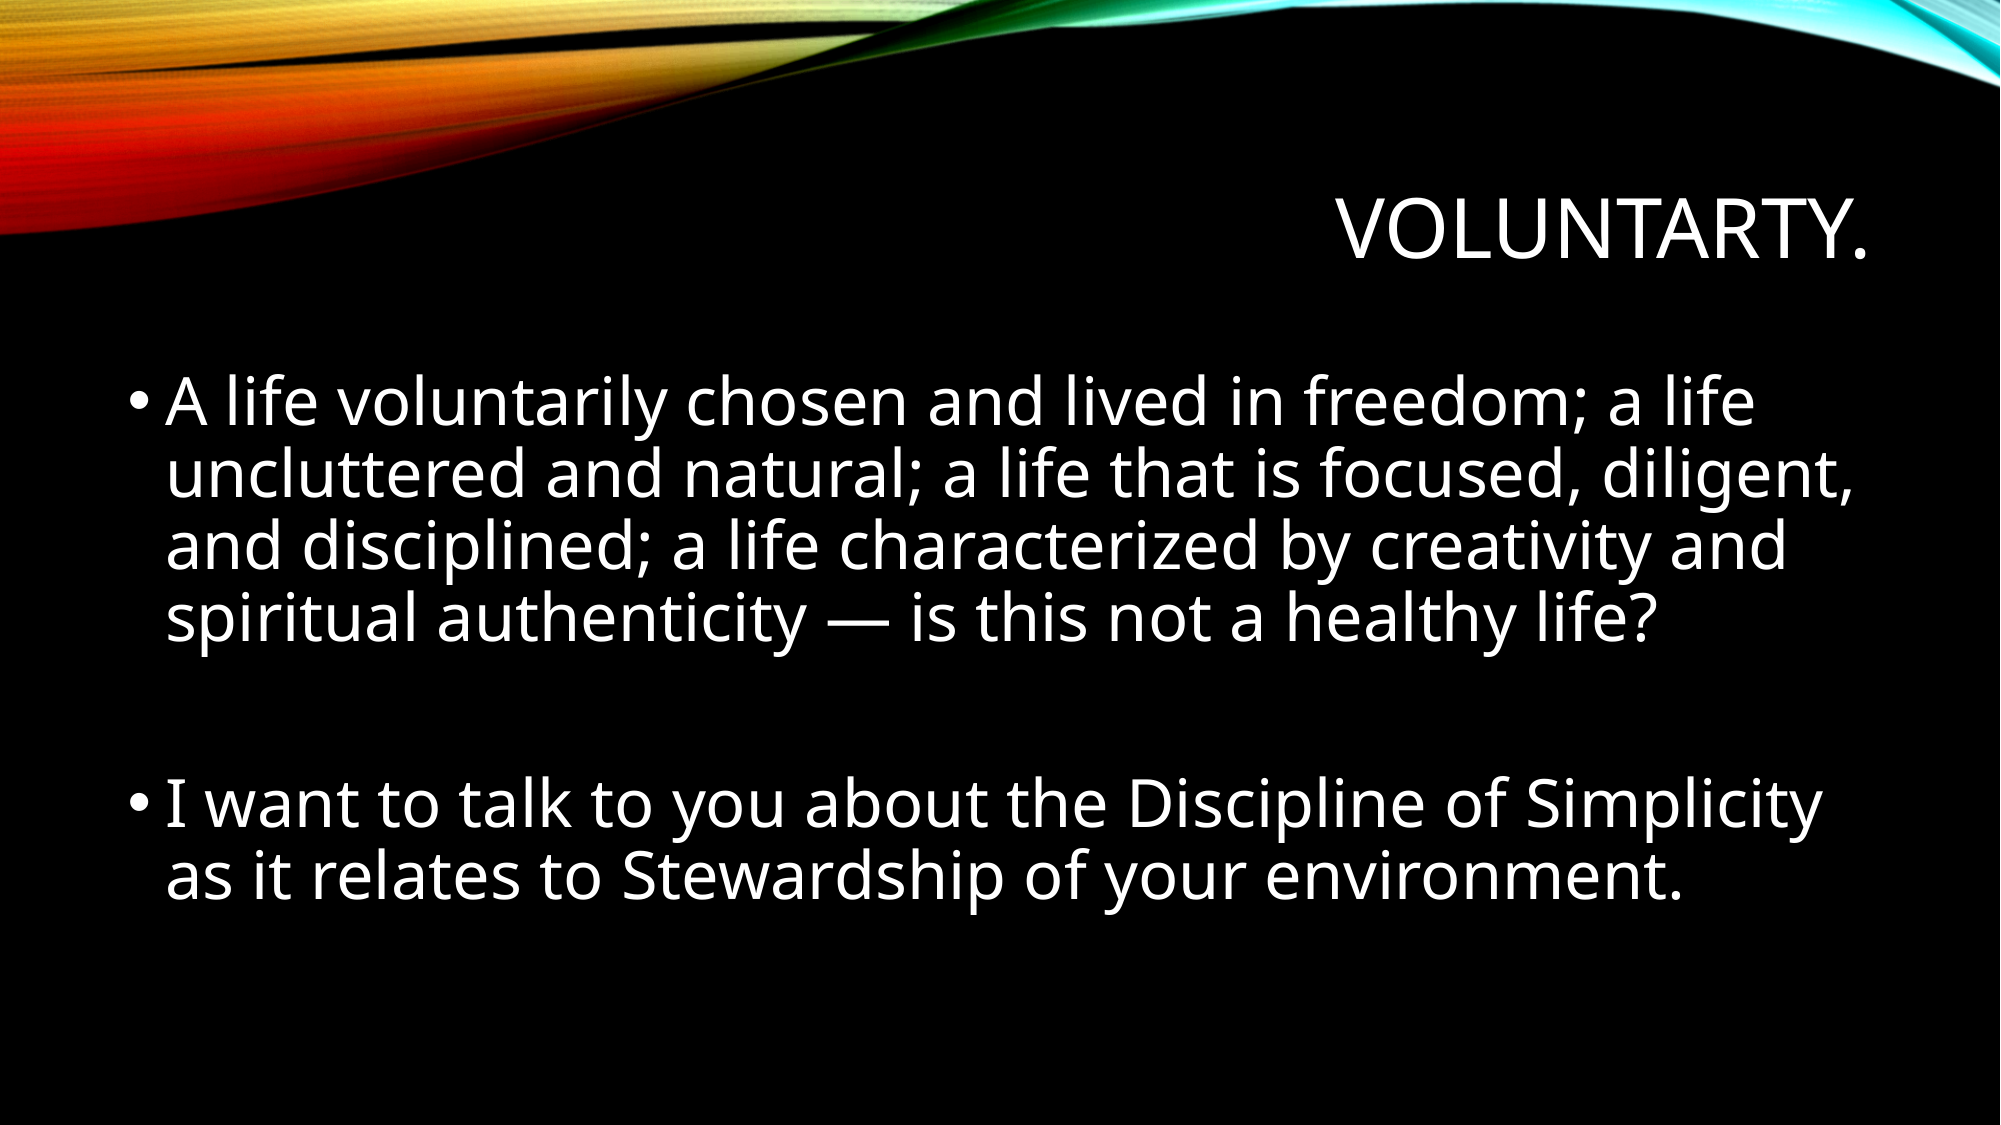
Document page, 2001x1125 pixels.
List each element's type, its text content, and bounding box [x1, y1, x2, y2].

list A life voluntarily chosen and lived in freedom; a life uncluttered and natural; a life that is focused, diligent, and disciplined; a life characterized by creativity and spiritual authenticity — is this not a healthy life? I want to talk to you about the Discipline of Simplicity as it relates to Stewardship of your environment. [112, 360, 1888, 1021]
picture [0, 0, 2000, 237]
title VOLUNTARTY. [474, 125, 1888, 338]
